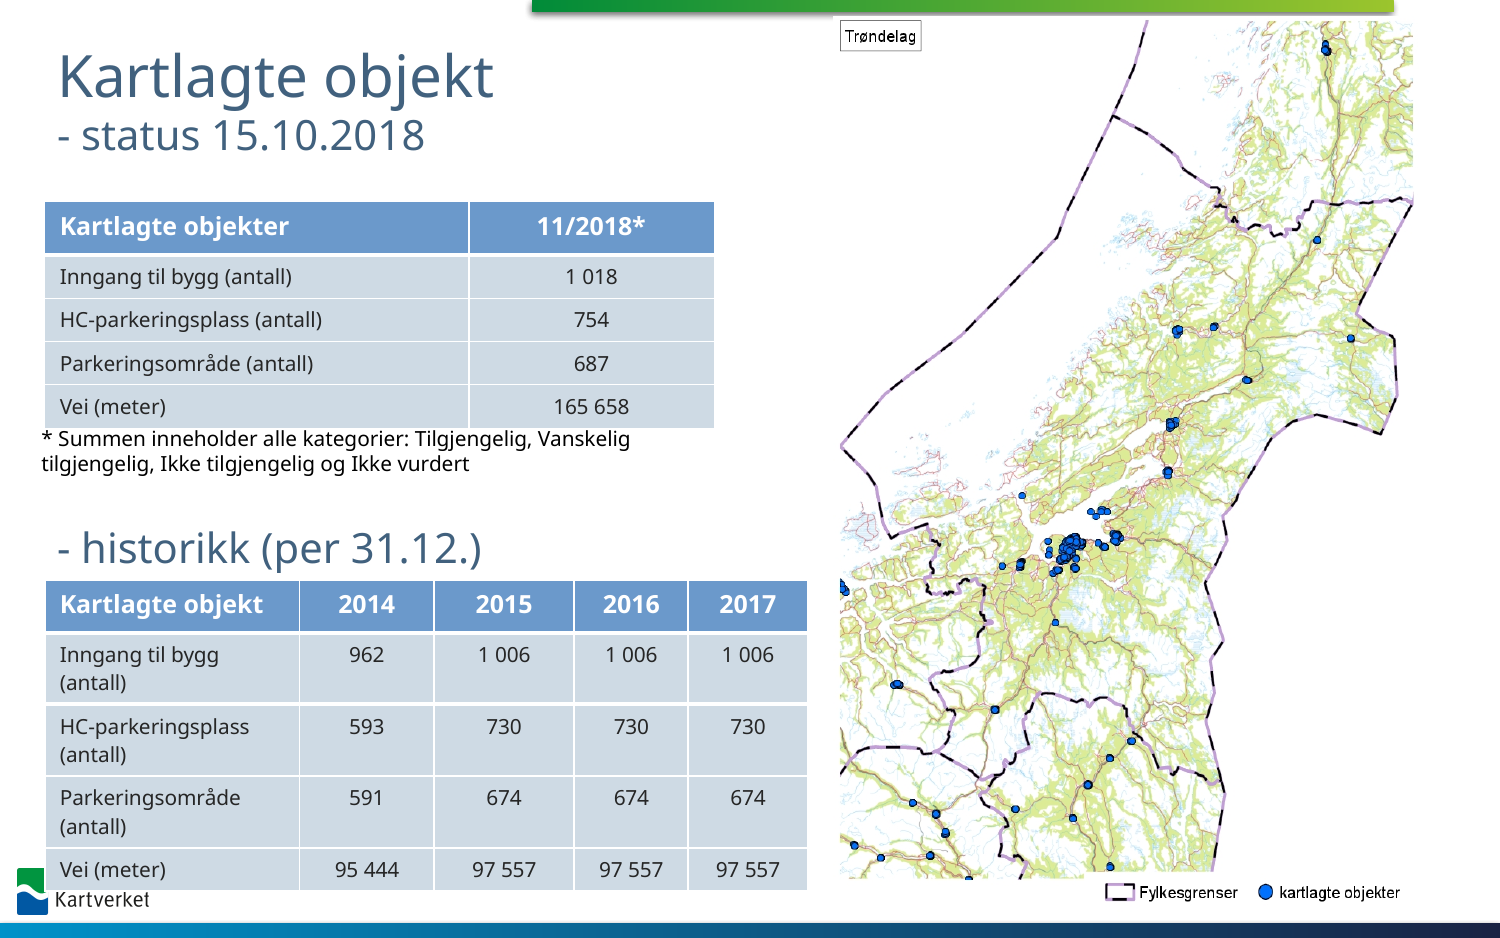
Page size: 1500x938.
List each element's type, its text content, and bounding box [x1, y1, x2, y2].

table_cell 97 557 [575, 849, 687, 890]
picture [833, 16, 1419, 913]
table_cell 687 [470, 342, 714, 384]
table_header 2017 [689, 581, 807, 631]
table_cell 730 [575, 706, 687, 775]
table_cell Vei (meter) [45, 385, 468, 417]
table_cell 674 [575, 777, 687, 847]
text_box * Summen inneholder alle kategorier: Tilgjengelig, Vanskelig tilgjengelig, Ikke tilgjengelig og Ikke vurdert [26, 417, 711, 483]
table_header Kartlagte objekter [45, 202, 468, 253]
table_cell 730 [689, 706, 807, 775]
table_cell Parkeringsområde (antall) [45, 342, 468, 384]
table_cell 962 [300, 635, 433, 702]
table_cell 1 006 [575, 635, 687, 702]
table_cell 730 [435, 706, 573, 775]
table_cell 1 006 [435, 635, 573, 702]
table_cell 593 [300, 706, 433, 775]
table_header 2016 [575, 581, 687, 631]
table_cell Vei (meter) [46, 849, 299, 890]
table_cell 674 [689, 777, 807, 847]
table_cell 754 [470, 299, 714, 341]
table_header Kartlagte objekt [46, 581, 299, 631]
table_header 11/2018* [470, 202, 714, 253]
table_cell HC-parkeringsplass (antall) [45, 299, 468, 341]
table_cell 674 [435, 777, 573, 847]
table_cell 95 444 [300, 849, 433, 890]
table_cell Parkeringsområde (antall) [46, 777, 299, 847]
table_cell 97 557 [435, 849, 573, 890]
table_header 2015 [435, 581, 573, 631]
table_cell 1 018 [470, 257, 714, 298]
table_cell 591 [300, 777, 433, 847]
table_cell 165 658 [470, 385, 714, 428]
table_header 2014 [300, 581, 433, 631]
text_box - historikk (per 31.12.) [42, 496, 828, 580]
table_cell 97 557 [689, 849, 807, 890]
table_cell HC-parkeringsplass (antall) [46, 706, 299, 775]
table_cell Inngang til bygg (antall) [46, 635, 299, 702]
text_box Kartlagte objekt - status 15.10.2018 [42, 24, 828, 167]
table_cell Inngang til bygg (antall) [45, 257, 468, 298]
table_cell 1 006 [689, 635, 807, 702]
